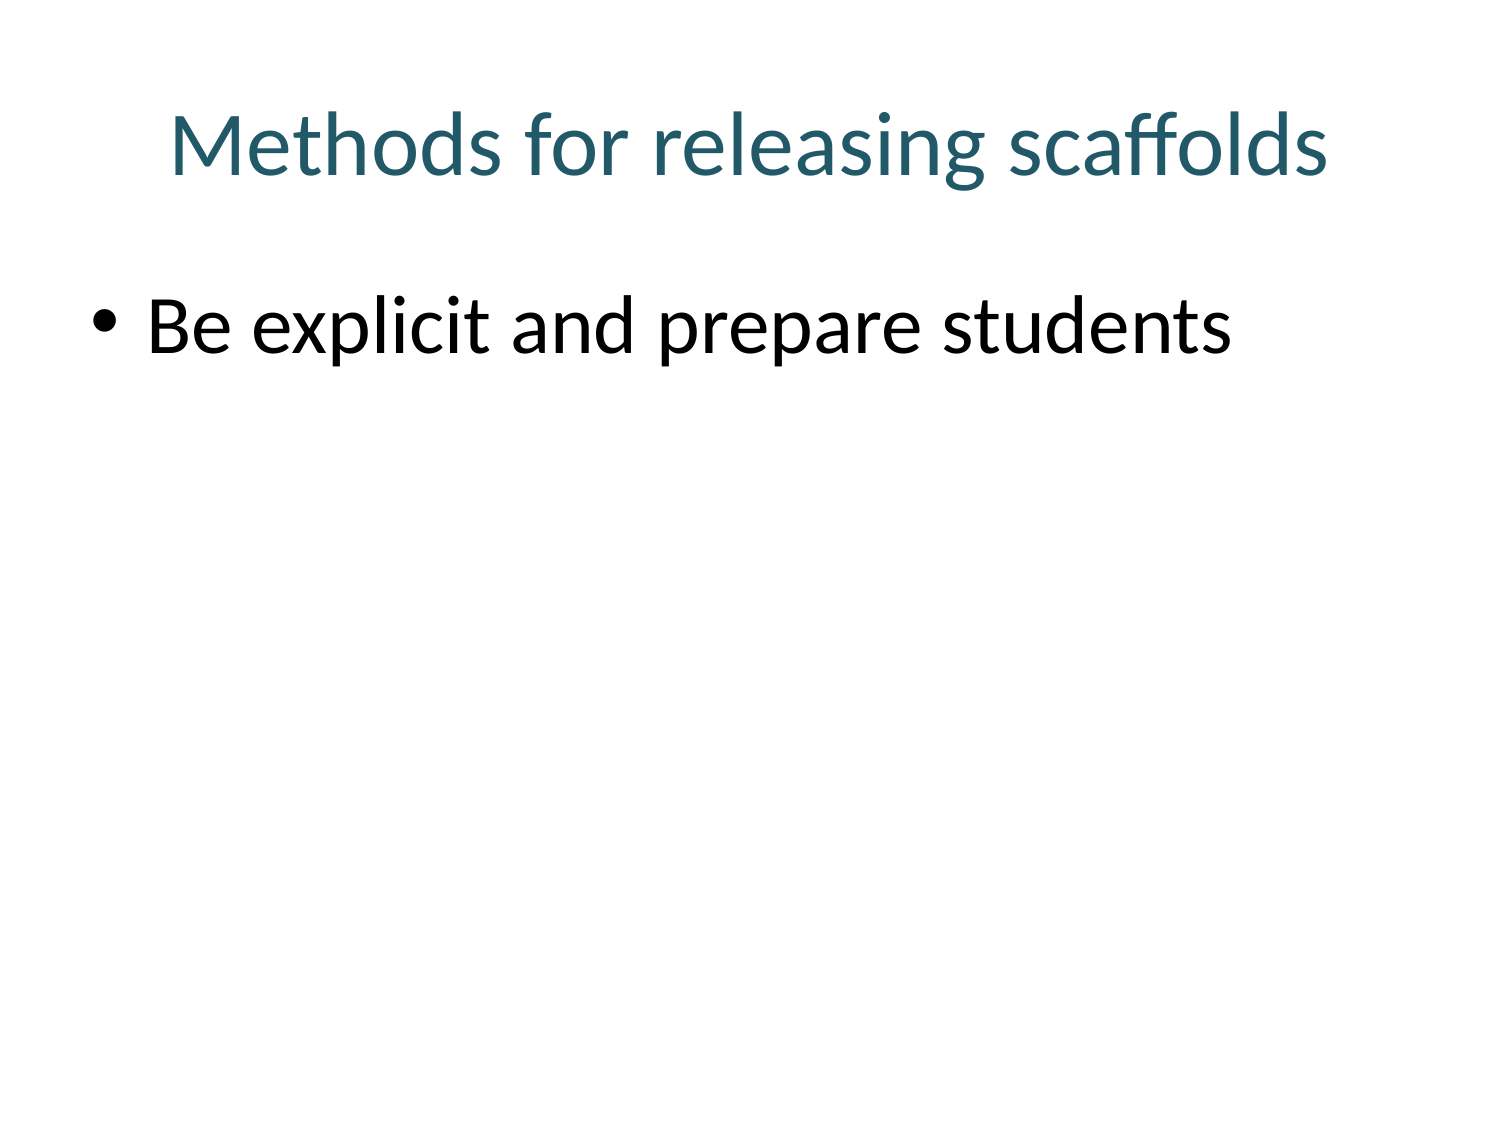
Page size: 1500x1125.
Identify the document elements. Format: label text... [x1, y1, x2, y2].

title Methods for releasing scaffolds [75, 45, 1425, 233]
list Be explicit and prepare students [75, 262, 1425, 1005]
